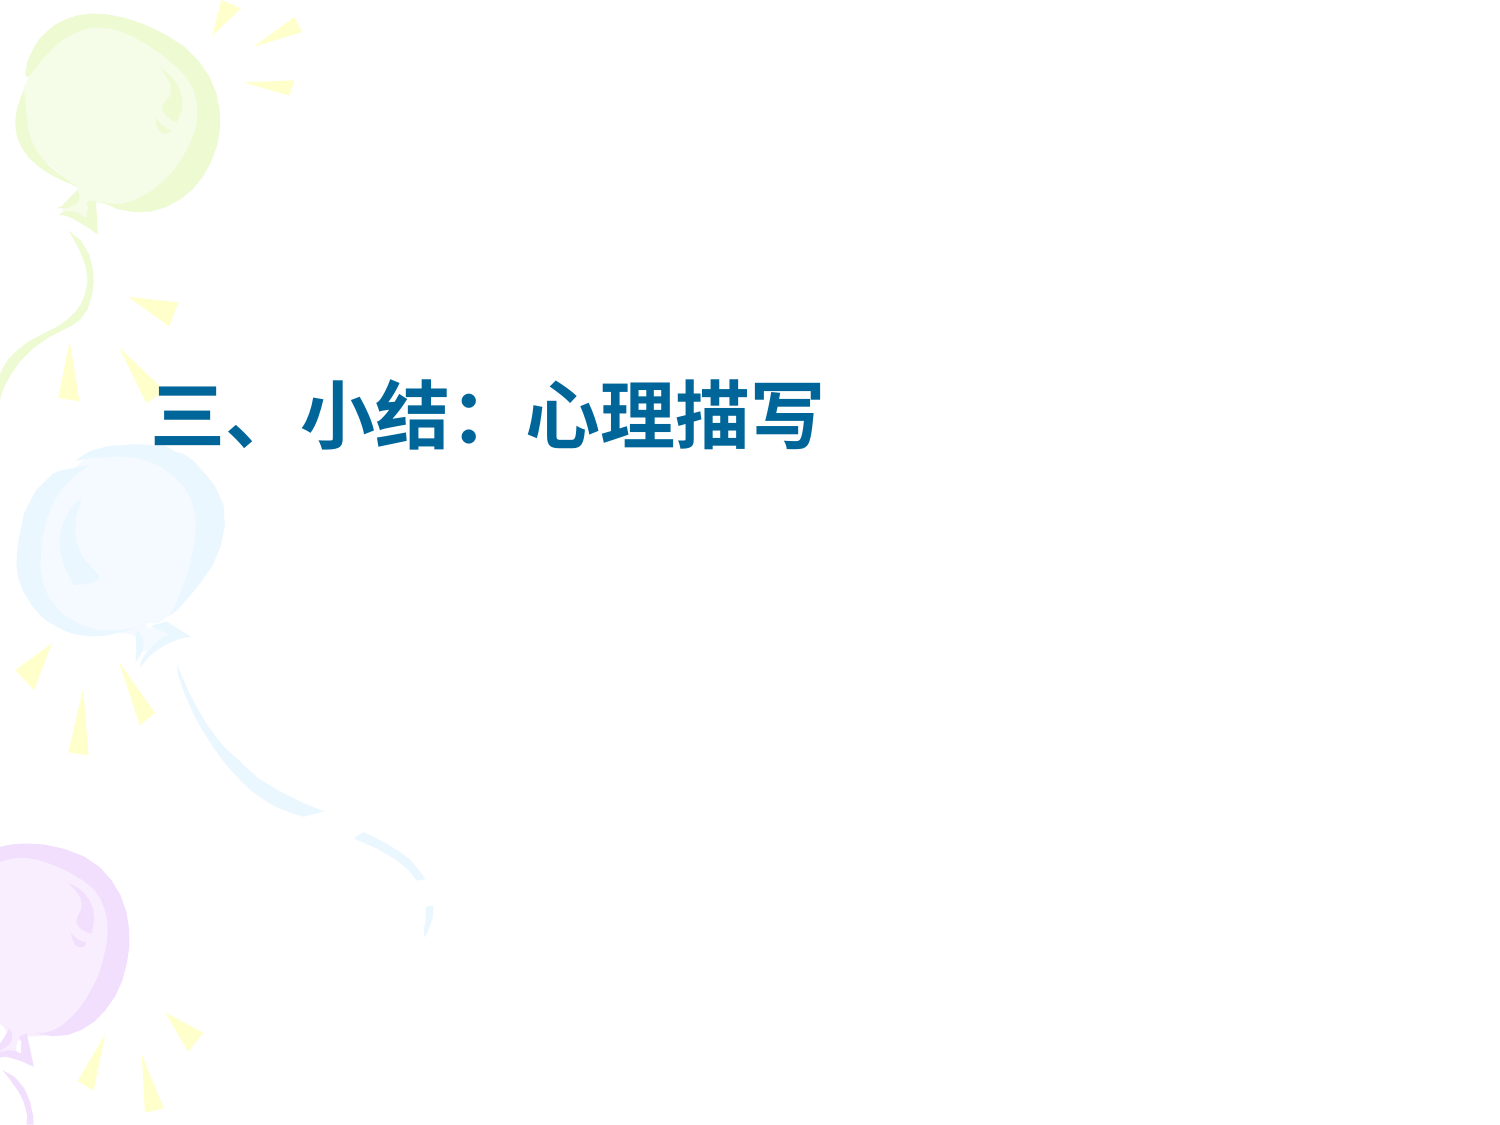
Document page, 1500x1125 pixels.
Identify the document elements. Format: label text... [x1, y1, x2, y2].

text_box 三、小结：心理描写 [135, 361, 1161, 467]
